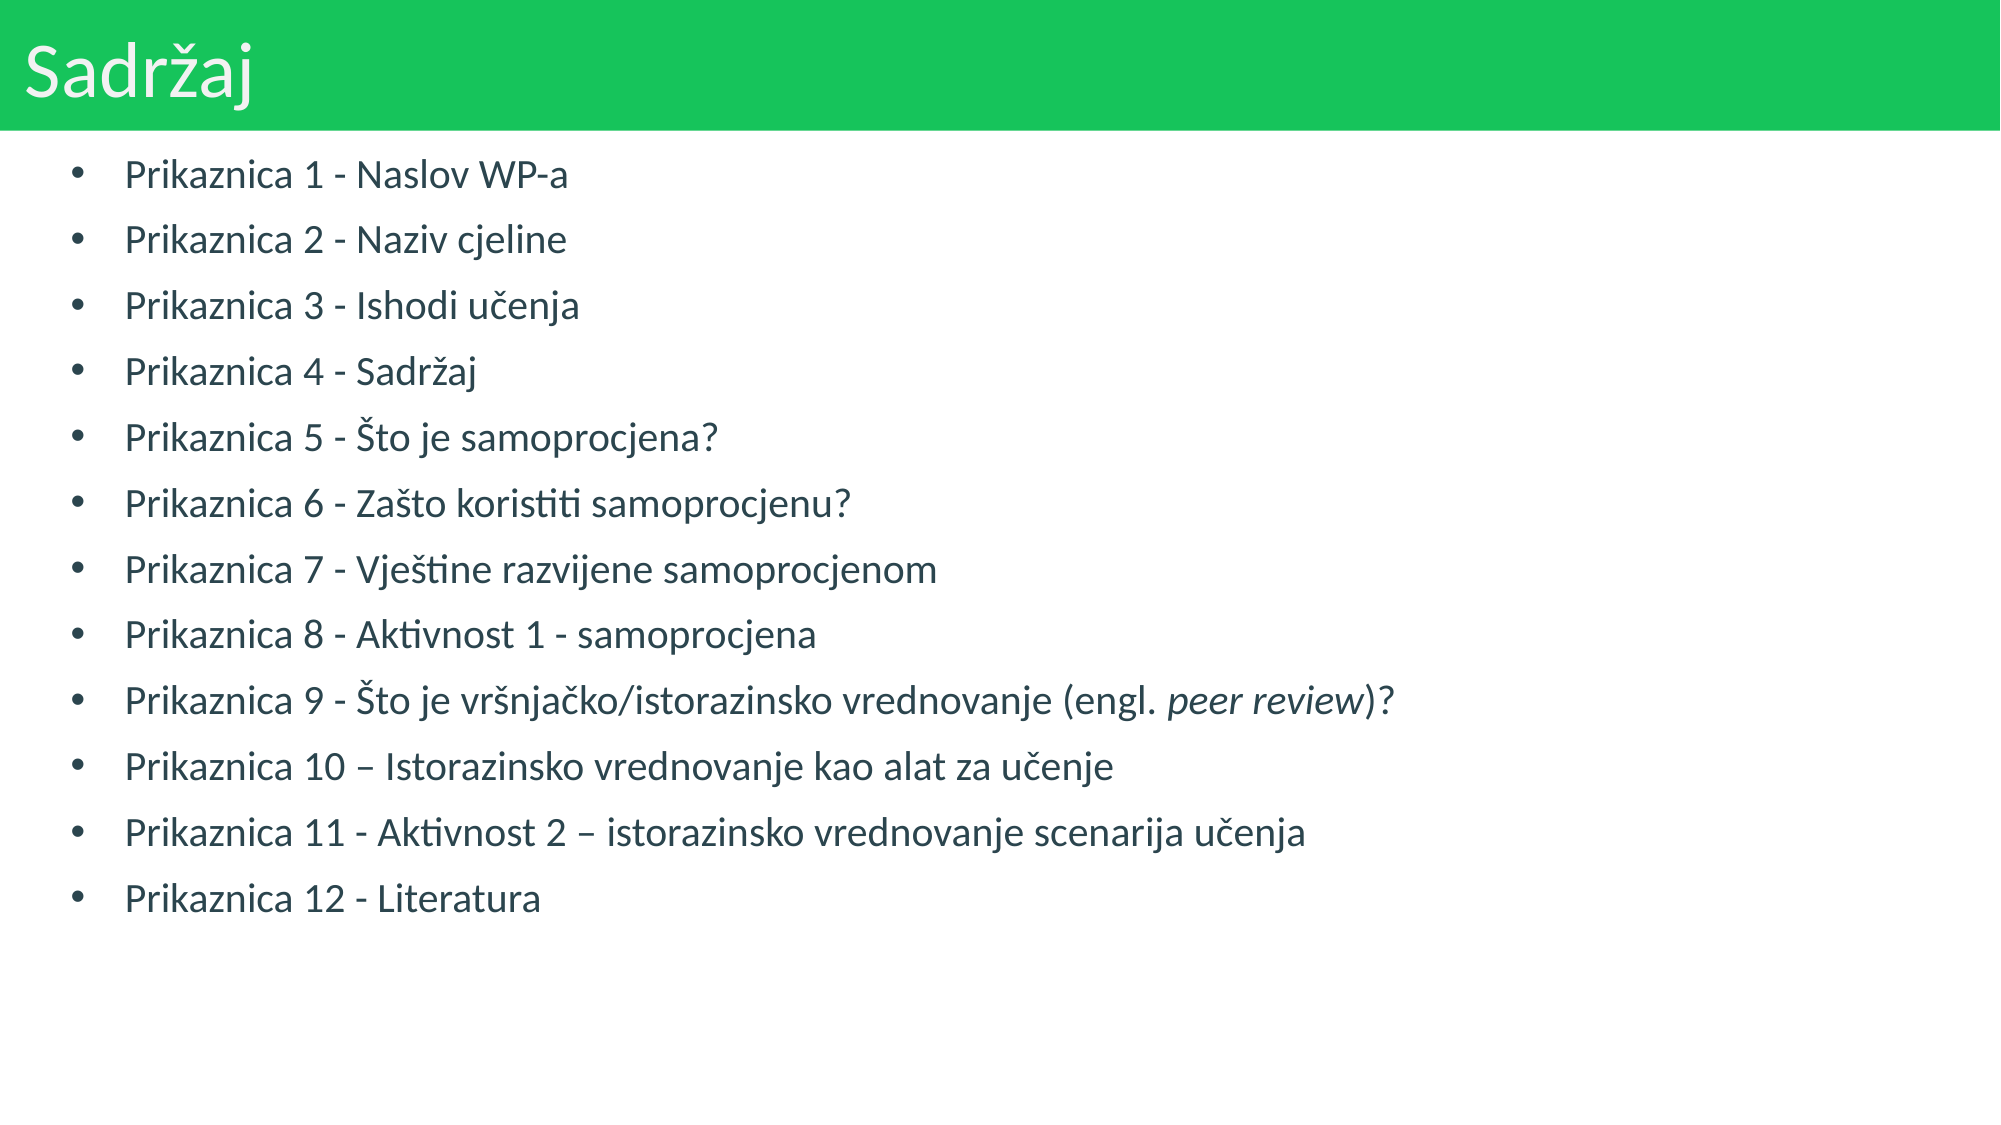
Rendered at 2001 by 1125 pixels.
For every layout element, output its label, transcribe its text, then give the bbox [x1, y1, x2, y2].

title Sadržaj [16, 13, 1976, 131]
list Prikaznica 1 - Naslov WP-a Prikaznica 2 - Naziv cjeline Prikaznica 3 - Ishodi učenja Prikaznica 4 - Sadržaj Prikaznica 5 - Što je samoprocjena? Prikaznica 6 - Zašto koristiti samoprocjenu? Prikaznica 7 - Vještine razvijene samoprocjenom Prikaznica 8 - Aktivnost 1 - samoprocjena Prikaznica 9 - Što je vršnjačko/istorazinsko vrednovanje (engl. peer review)? Prikaznica 10 – Istorazinsko vrednovanje kao alat za učenje Prikaznica 11 - Aktivnost 2 – istorazinsko vrednovanje scenarija učenja Prikaznica 12 - Literatura [16, 144, 1976, 1108]
